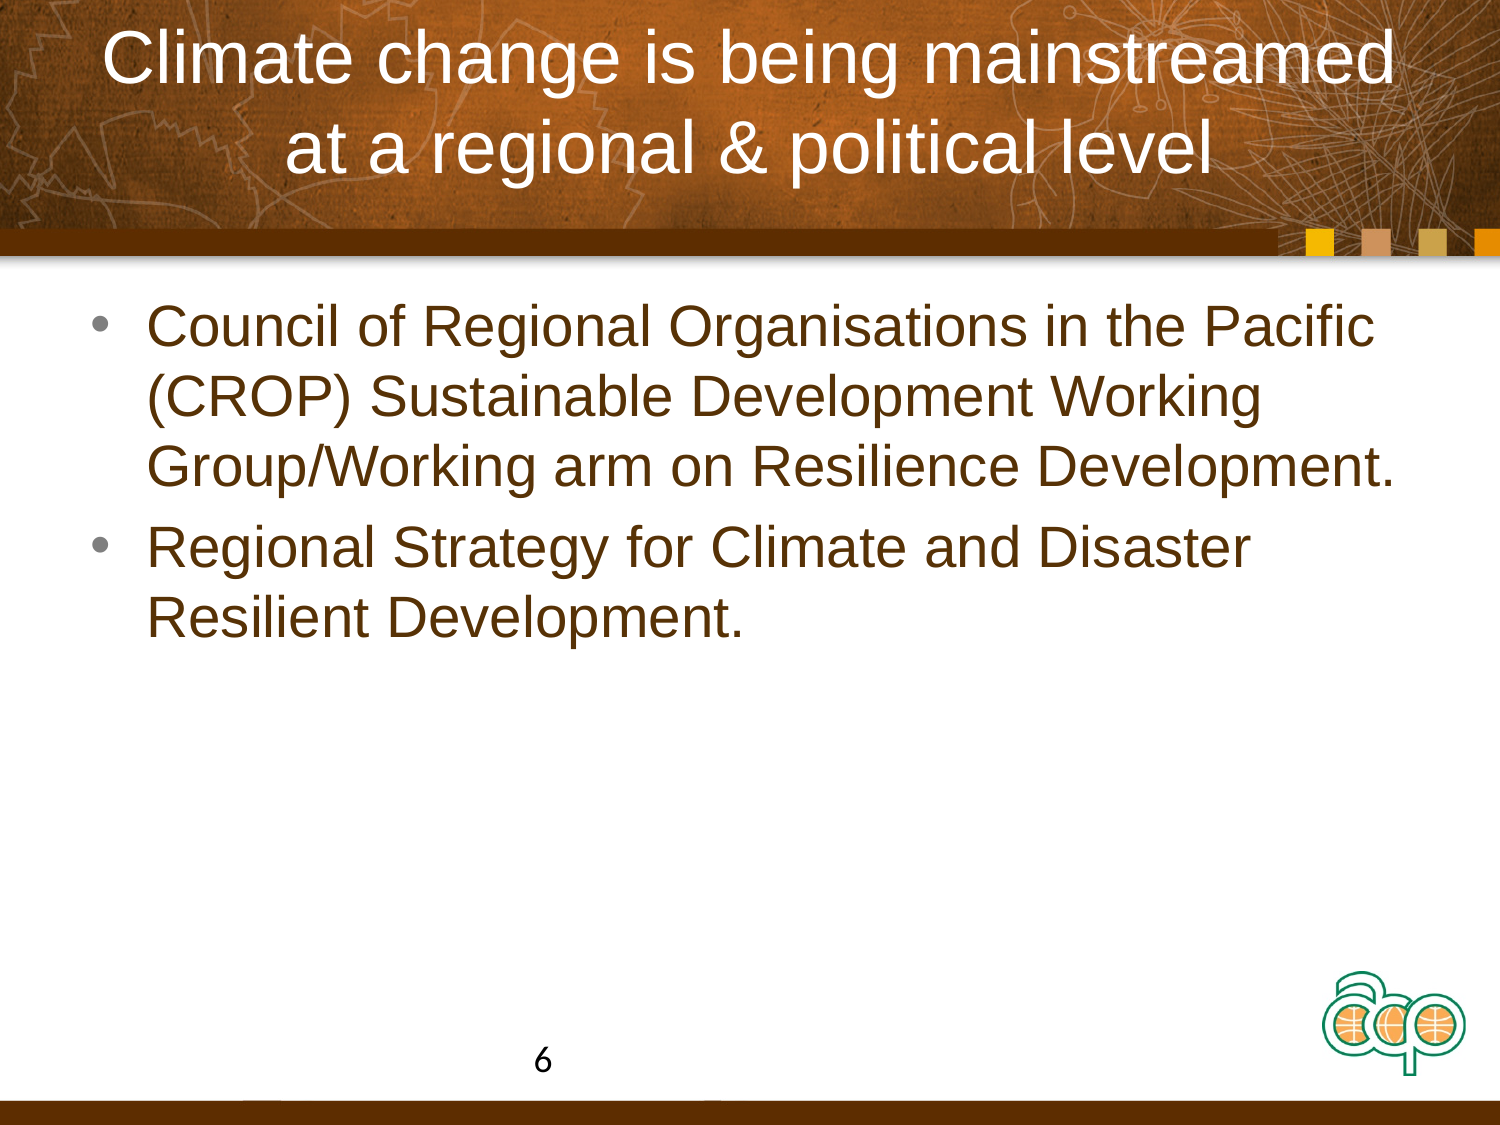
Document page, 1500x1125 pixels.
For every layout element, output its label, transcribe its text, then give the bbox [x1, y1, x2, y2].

picture [0, 0, 1500, 1125]
list Council of Regional Organisations in the Pacific (CROP) Sustainable Development Working Group/Working arm on Resilience Development. Regional Strategy for Climate and Disaster Resilient Development. [74, 280, 1500, 906]
slide_number 6 [518, 1027, 869, 1071]
title Climate change is being mainstreamed at a regional & political level [74, 62, 1426, 234]
